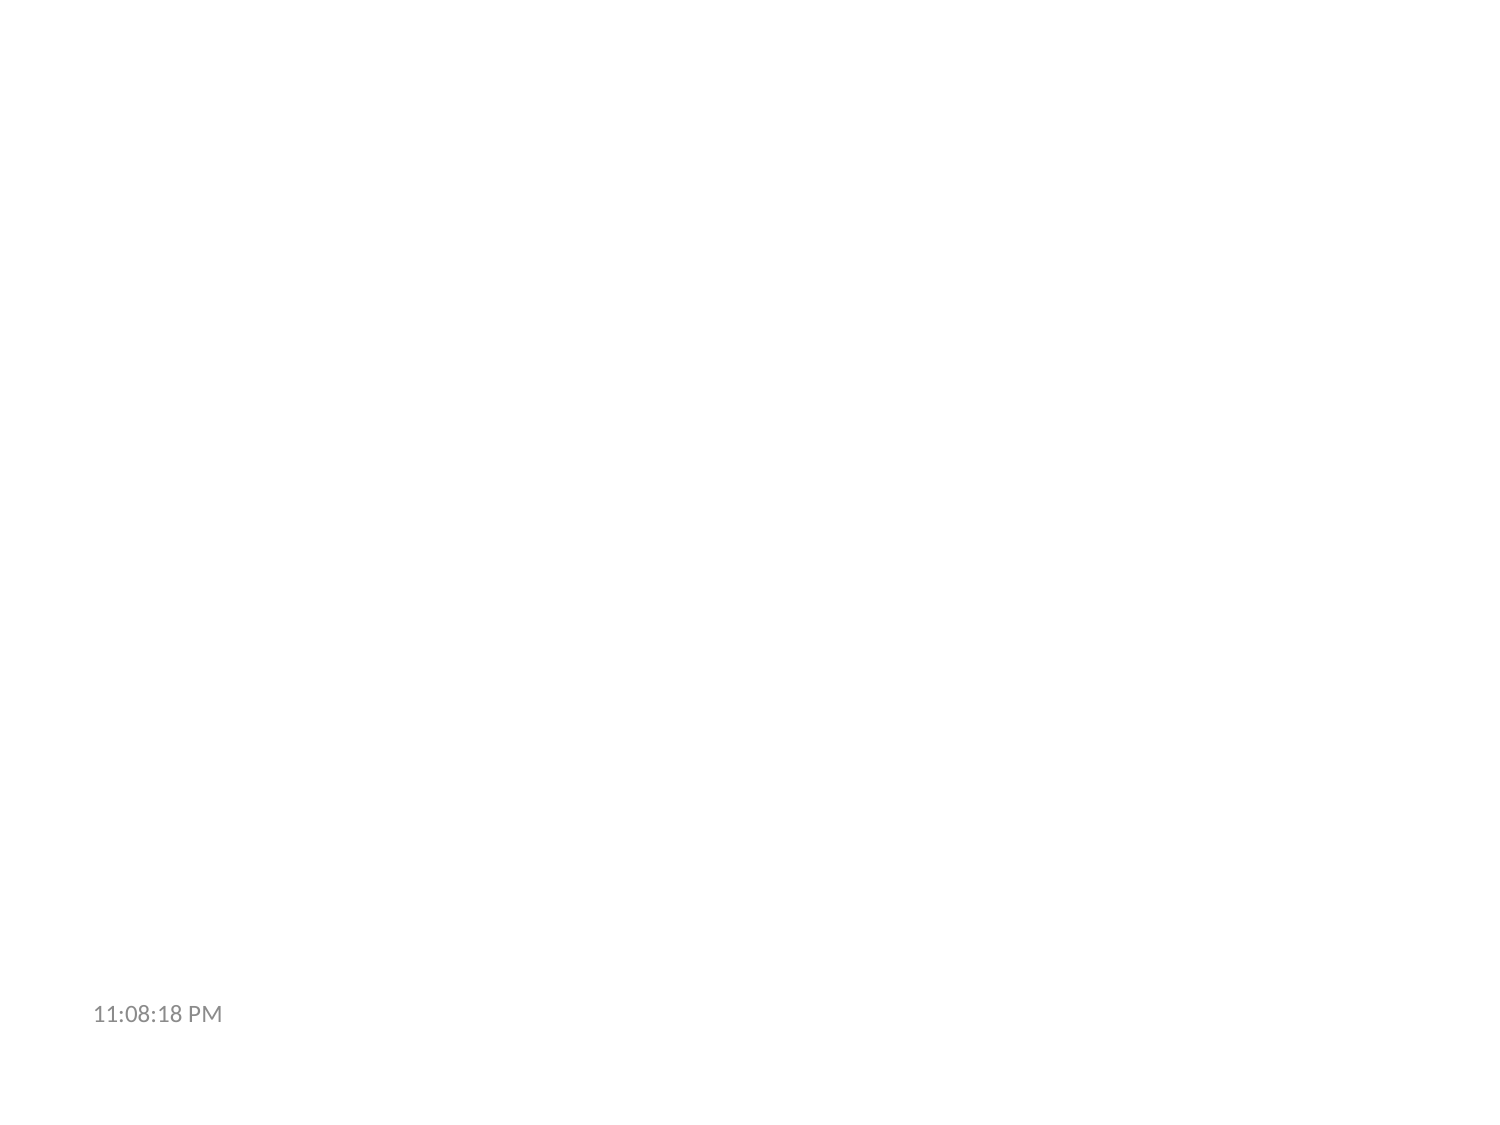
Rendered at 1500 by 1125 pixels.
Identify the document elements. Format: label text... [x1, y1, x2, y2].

text_box 3:35:09 PM [77, 982, 428, 1043]
